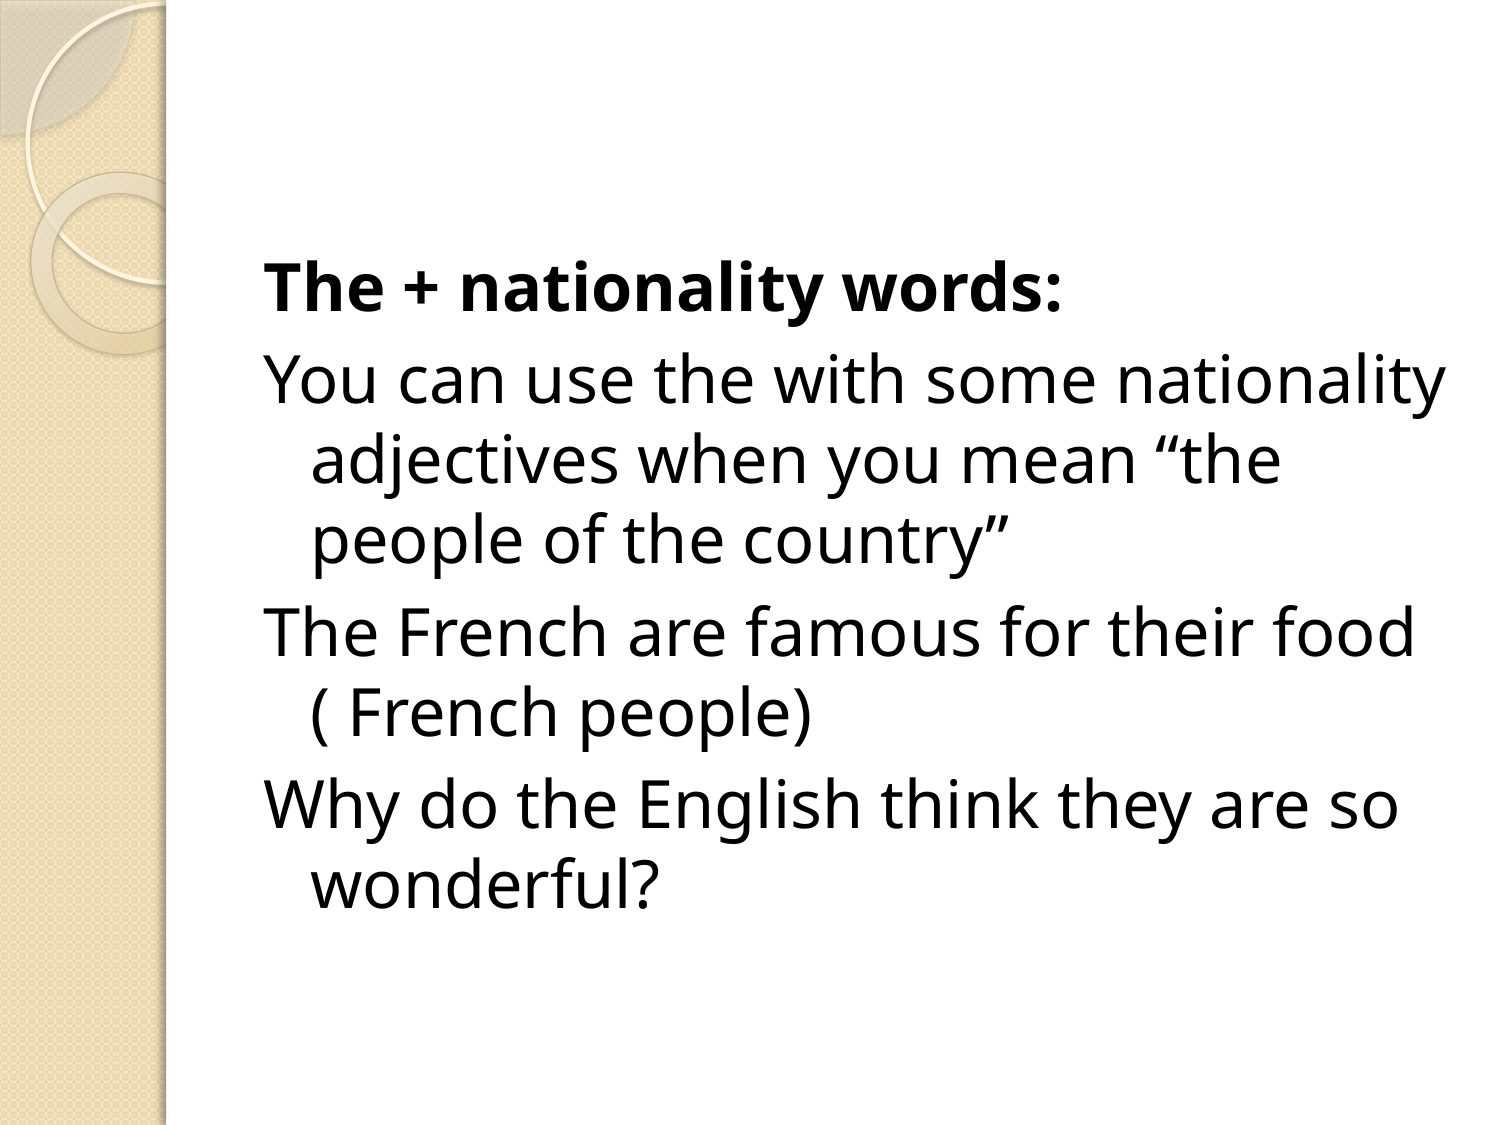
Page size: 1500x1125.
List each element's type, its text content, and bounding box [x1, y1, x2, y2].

list The + nationality words: You can use the with some nationality adjectives when you mean “the people of the country” The French are famous for their food ( French people) Why do the English think they are so wonderful? [235, 237, 1466, 1025]
